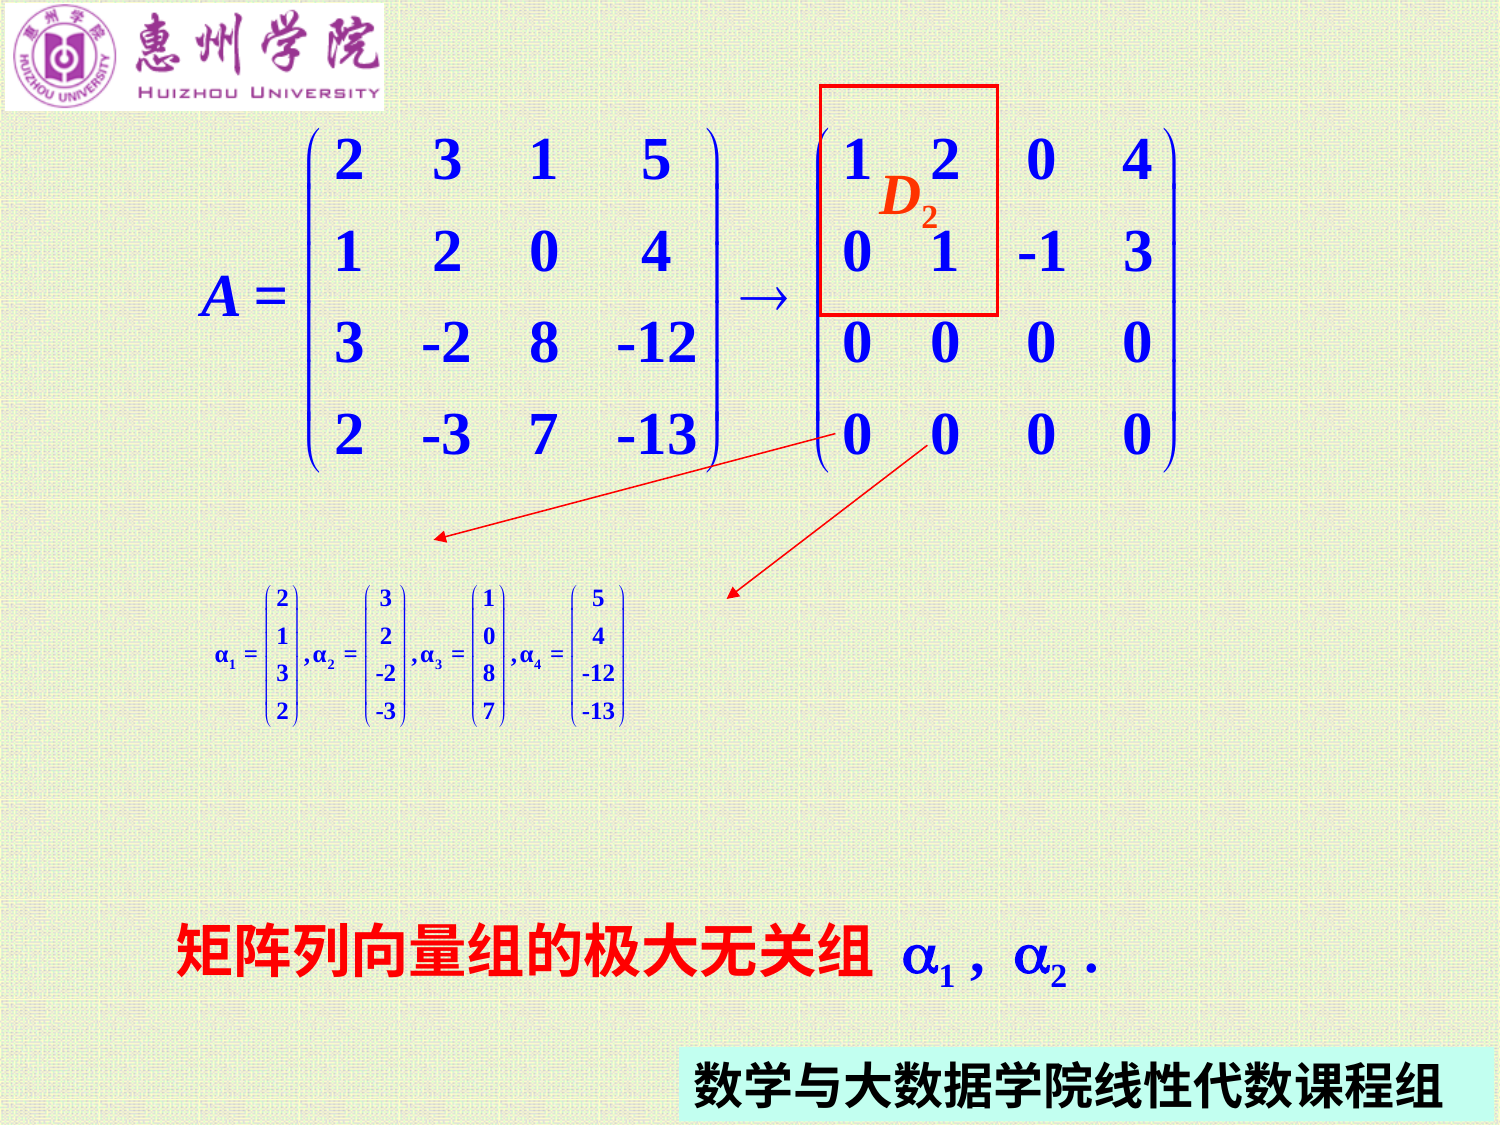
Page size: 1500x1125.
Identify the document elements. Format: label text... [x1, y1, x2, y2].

picture [0, 0, 1500, 1125]
text_box [726, 493, 866, 599]
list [211, 581, 633, 732]
text_box [433, 493, 612, 543]
text_box 矩阵列向量组的极大无关组 a1 , a2 . [175, 914, 1263, 994]
text_box D2 [820, 86, 998, 115]
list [187, 116, 1192, 485]
